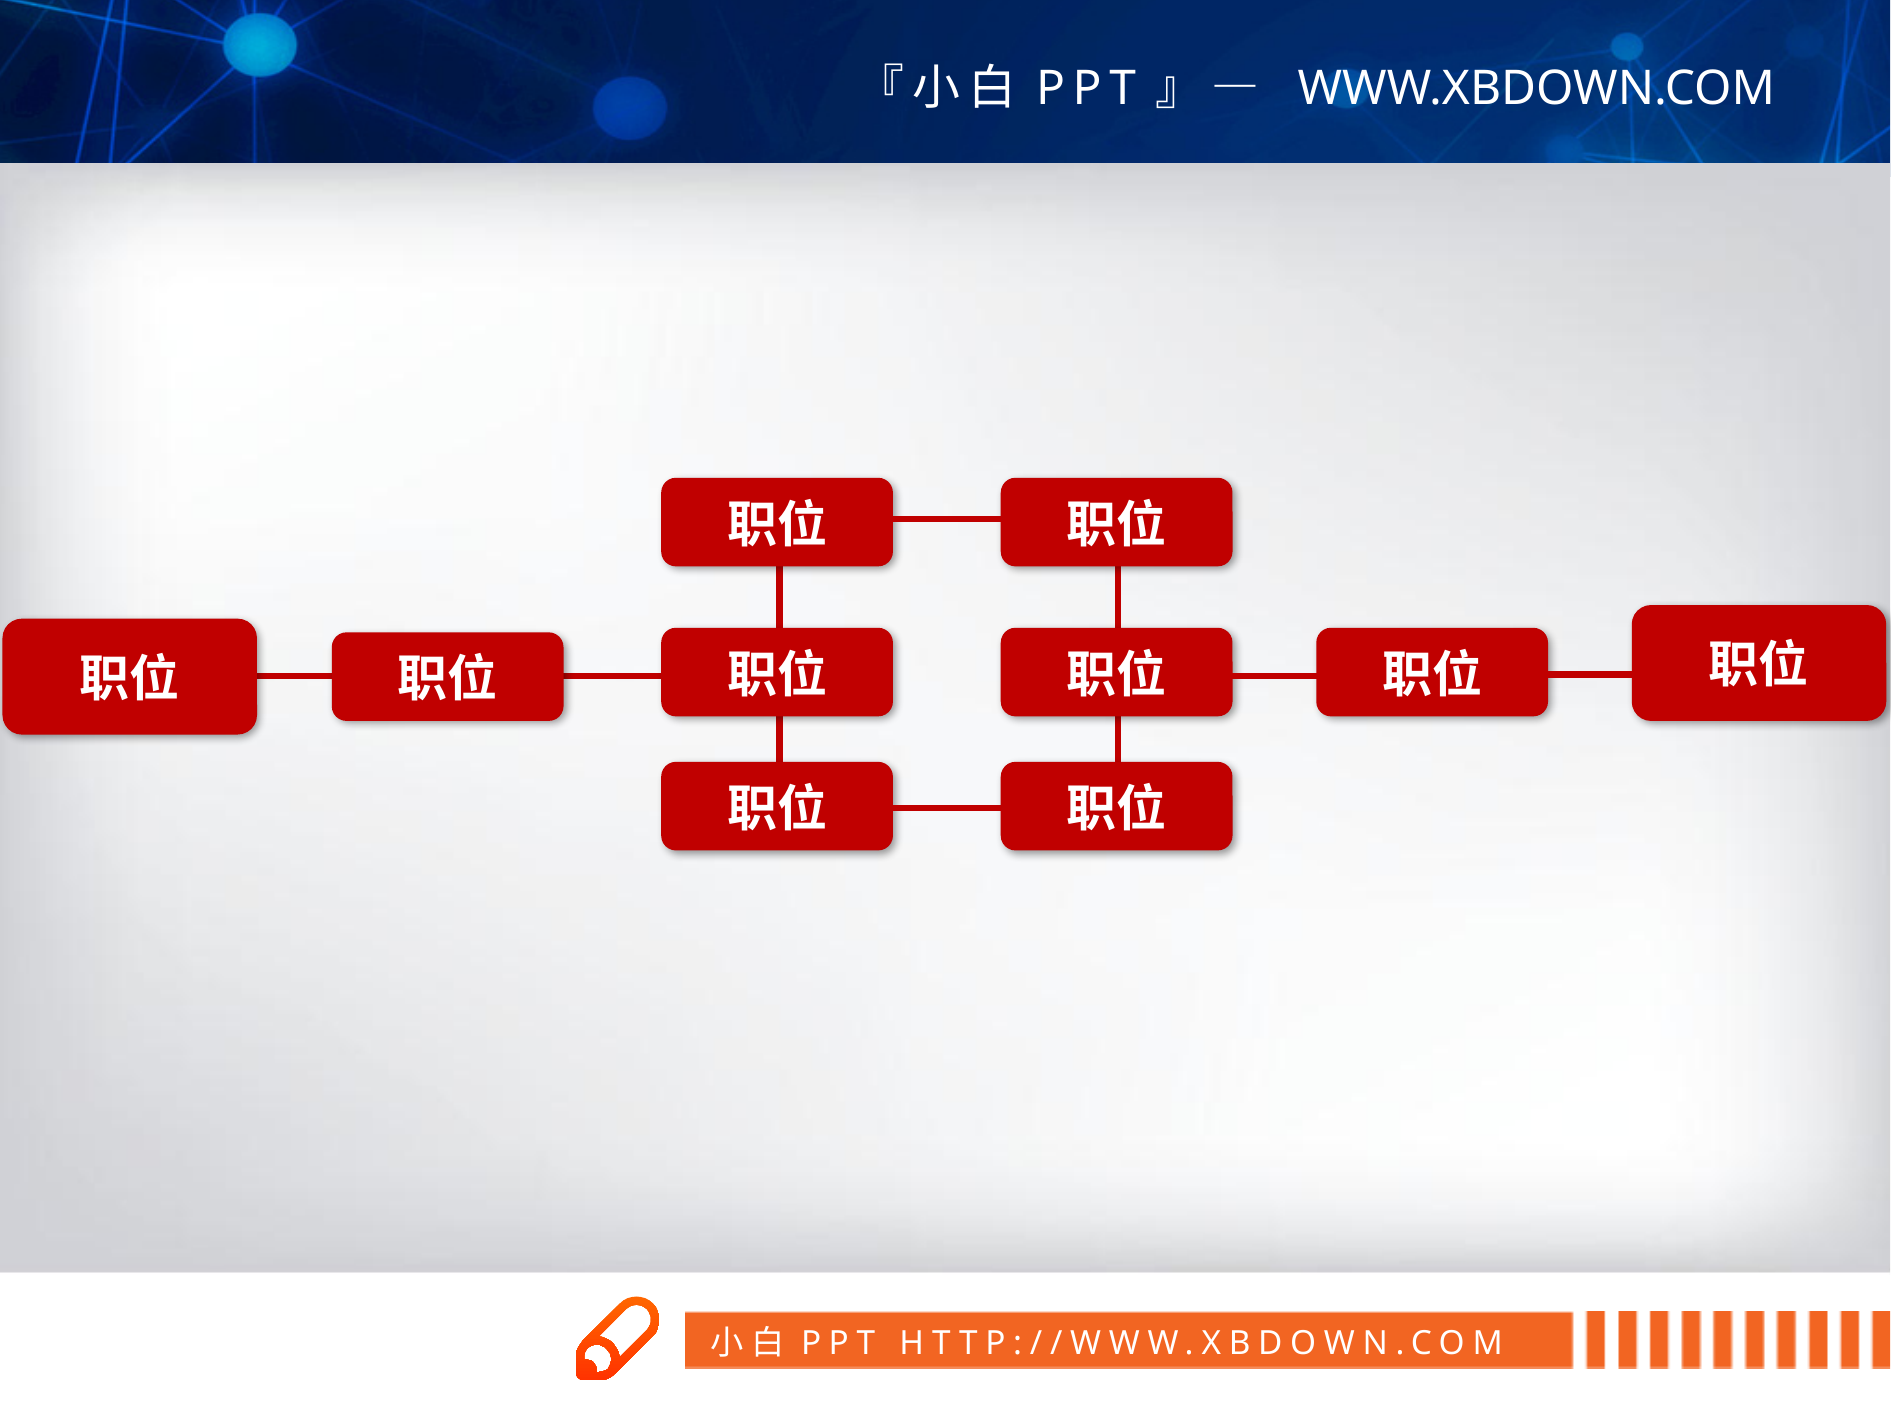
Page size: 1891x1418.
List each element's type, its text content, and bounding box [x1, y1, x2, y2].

text_box 职位 [329, 630, 566, 675]
text_box 职位 [659, 625, 775, 719]
text_box 职位 [0, 616, 260, 737]
picture [685, 1311, 1891, 1369]
text_box 职位 [998, 625, 1113, 719]
text_box 职位 [1314, 625, 1551, 719]
text_box 职位 [998, 759, 1235, 853]
text_box 职位 [659, 475, 896, 569]
text_box 职位 [783, 625, 896, 719]
text_box 职位 [659, 759, 896, 853]
text_box 职位 [1123, 625, 1235, 719]
picture [0, 0, 1891, 1275]
text_box 职位 [998, 475, 1235, 569]
text_box 职位 [1629, 602, 1889, 724]
text_box 职位 [329, 684, 566, 724]
picture [783, 522, 1115, 805]
